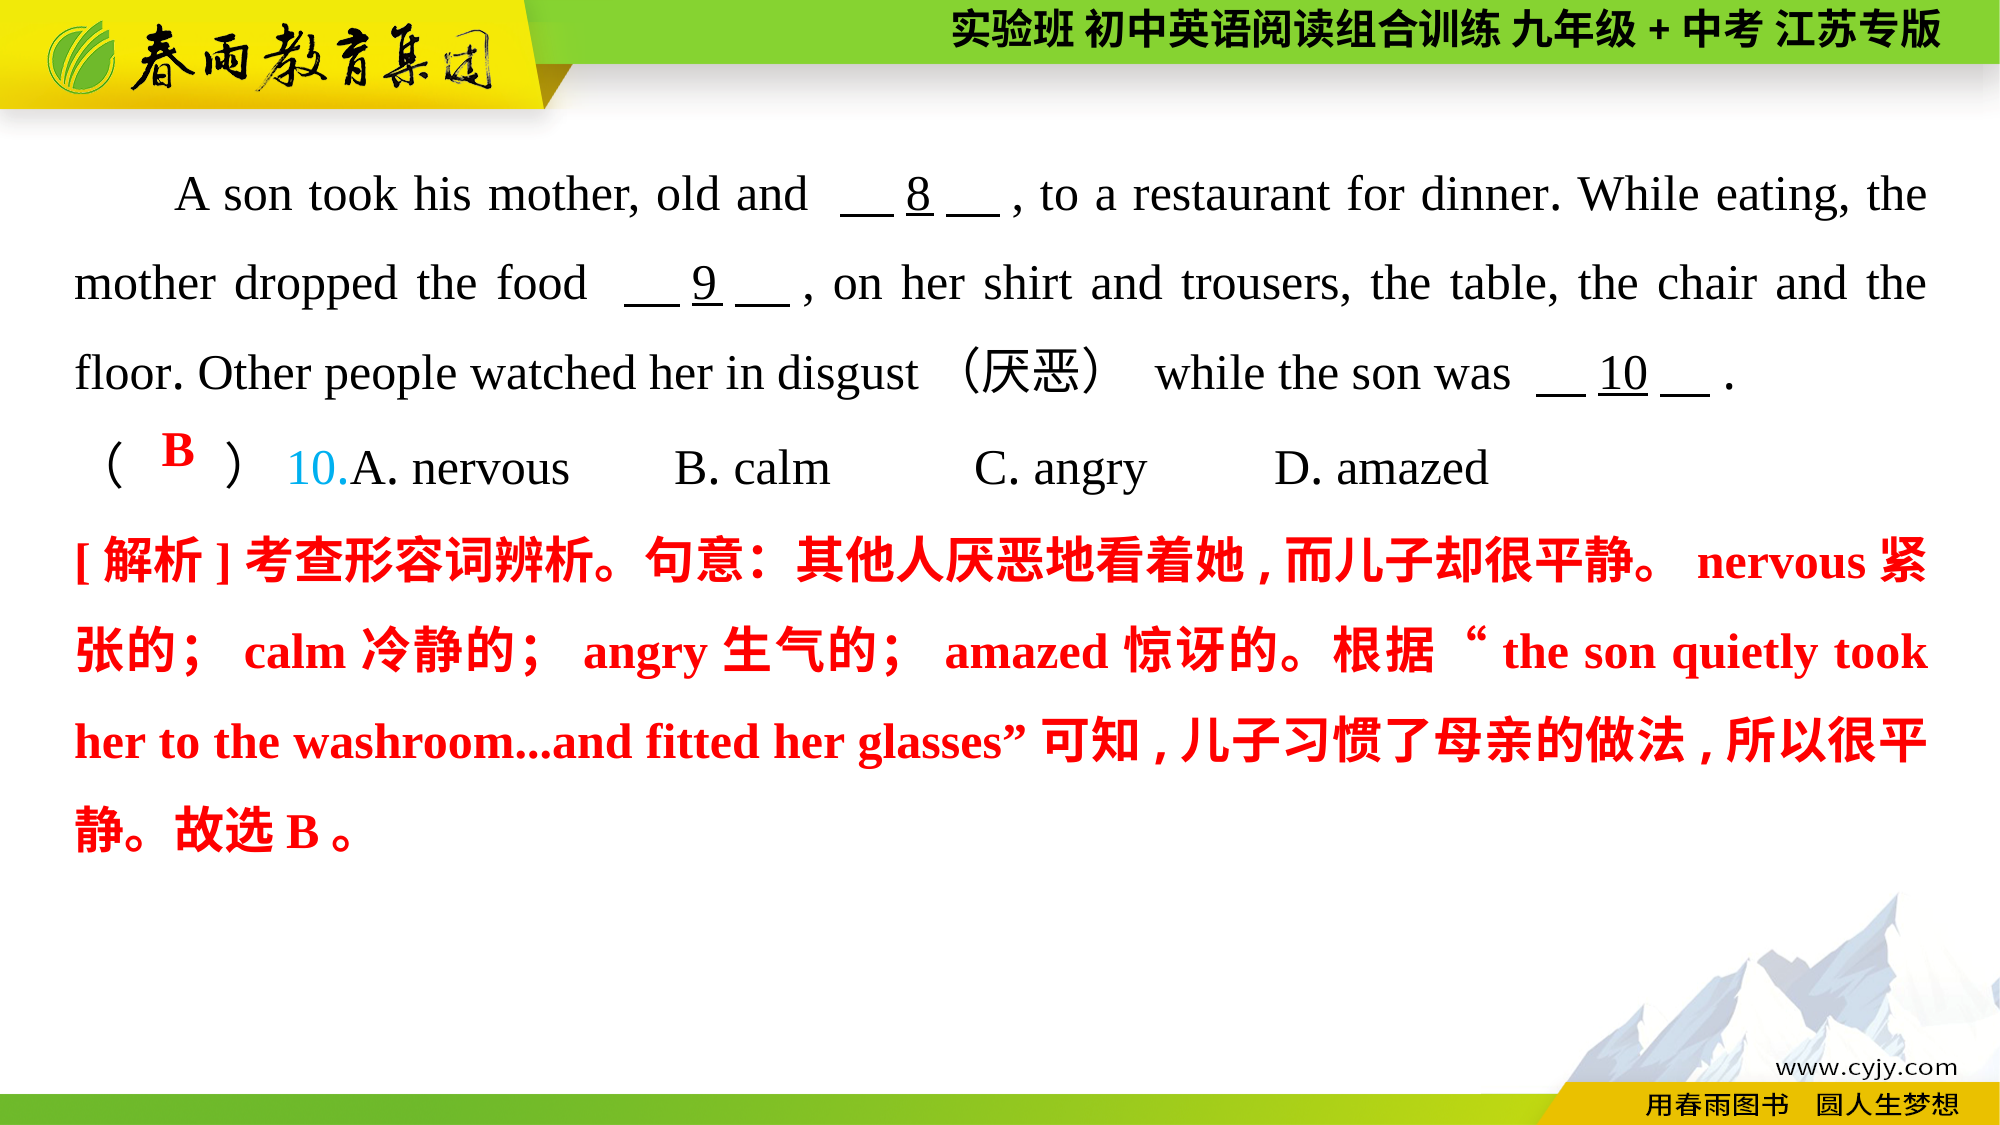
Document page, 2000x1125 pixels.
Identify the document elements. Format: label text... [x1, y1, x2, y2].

text_box [解析]考查形容词辨析。句意：其他人厌恶地看着她,而儿子却很平静。nervous紧张的；calm冷静的；angry生气的；amazed惊讶的。根据“the son quietly took her to the washroom...and fitted her glasses”可知,儿子习惯了母亲的做法,所以很平静。故选B。 [59, 490, 1944, 866]
text_box B [146, 408, 210, 484]
list A son took his mother, old and 8 , to a restaurant for dinner. While eating, the mother dropped the food 9 , on her shirt and trousers, the table, the chair and the floor. Other people watched her in disgust（厌恶） while the son was 10 . [59, 122, 1944, 397]
text_box （ ）10.A. nervous B. calm C. angry D. amazed [59, 397, 1944, 490]
picture [0, 0, 2000, 1125]
